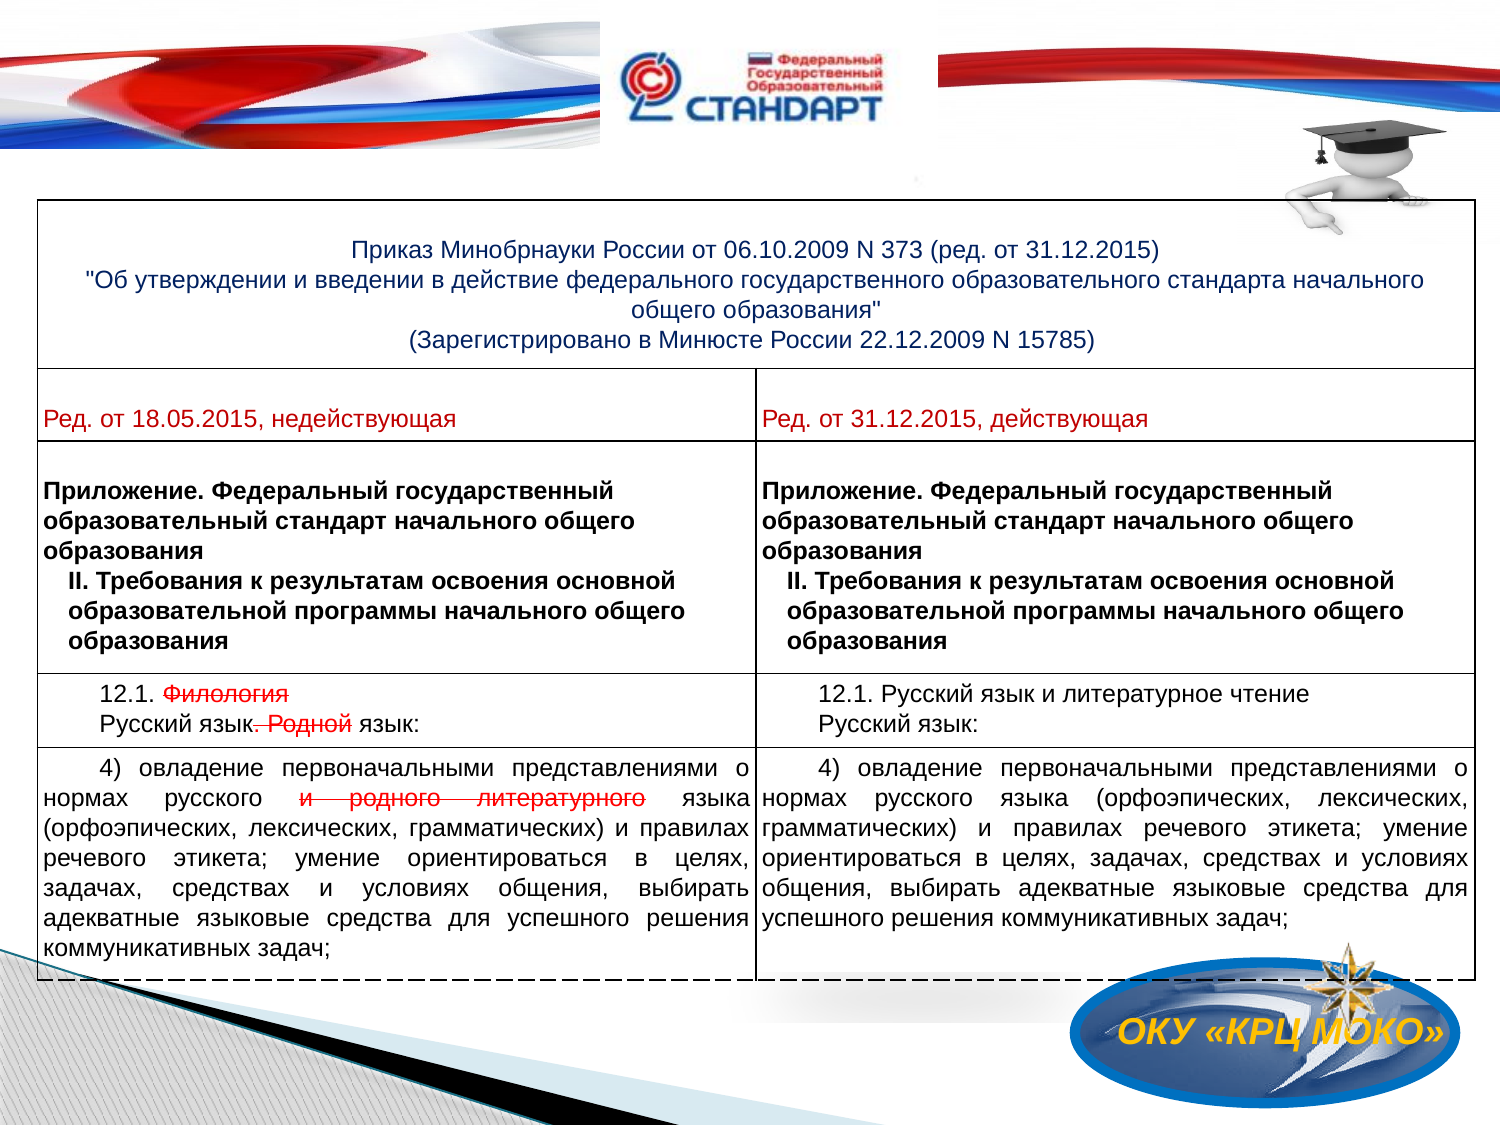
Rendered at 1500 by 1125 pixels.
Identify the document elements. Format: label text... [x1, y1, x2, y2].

picture [0, 0, 1500, 244]
table_cell 12.1. Филология Русский язык. Родной язык: [38, 674, 755, 747]
picture [1074, 937, 1456, 1104]
table_header Приказ Минобрнауки России от 06.10.2009 N 373 (ред. от 31.12.2015) "Об утверждении и введении в действие федерального государственного образовательного стандарта начального общего образования" (Зарегистрировано в Минюсте России 22.12.2009 N 15785) [38, 201, 1474, 368]
table_cell 4) овладение первоначальными представлениями о нормах русского языка (орфоэпических, лексических, грамматических) и правилах речевого этикета; умение ориентироваться в целях, задачах, средствах и условиях общения, выбирать адекватные языковые средства для успешного решения коммуникативных задач; [757, 748, 1474, 980]
table_cell Приложение. Федеральный государственный образовательный стандарт начального общего образования II. Требования к результатам освоения основной образовательной программы начального общего образования [757, 442, 1474, 673]
table_cell Приложение. Федеральный государственный образовательный стандарт начального общего образования II. Требования к результатам освоения основной образовательной программы начального общего образования [38, 442, 755, 673]
table_cell 4) овладение первоначальными представлениями о нормах русского и родного литературного языка (орфоэпических, лексических, грамматических) и правилах речевого этикета; умение ориентироваться в целях, задачах, средствах и условиях общения, выбирать адекватные языковые средства для успешного решения коммуникативных задач; [38, 748, 755, 980]
table_cell Ред. от 31.12.2015, действующая [757, 369, 1474, 440]
table_cell 12.1. Русский язык и литературное чтение Русский язык: [757, 674, 1474, 747]
table_cell Ред. от 18.05.2015, недействующая [38, 369, 755, 440]
